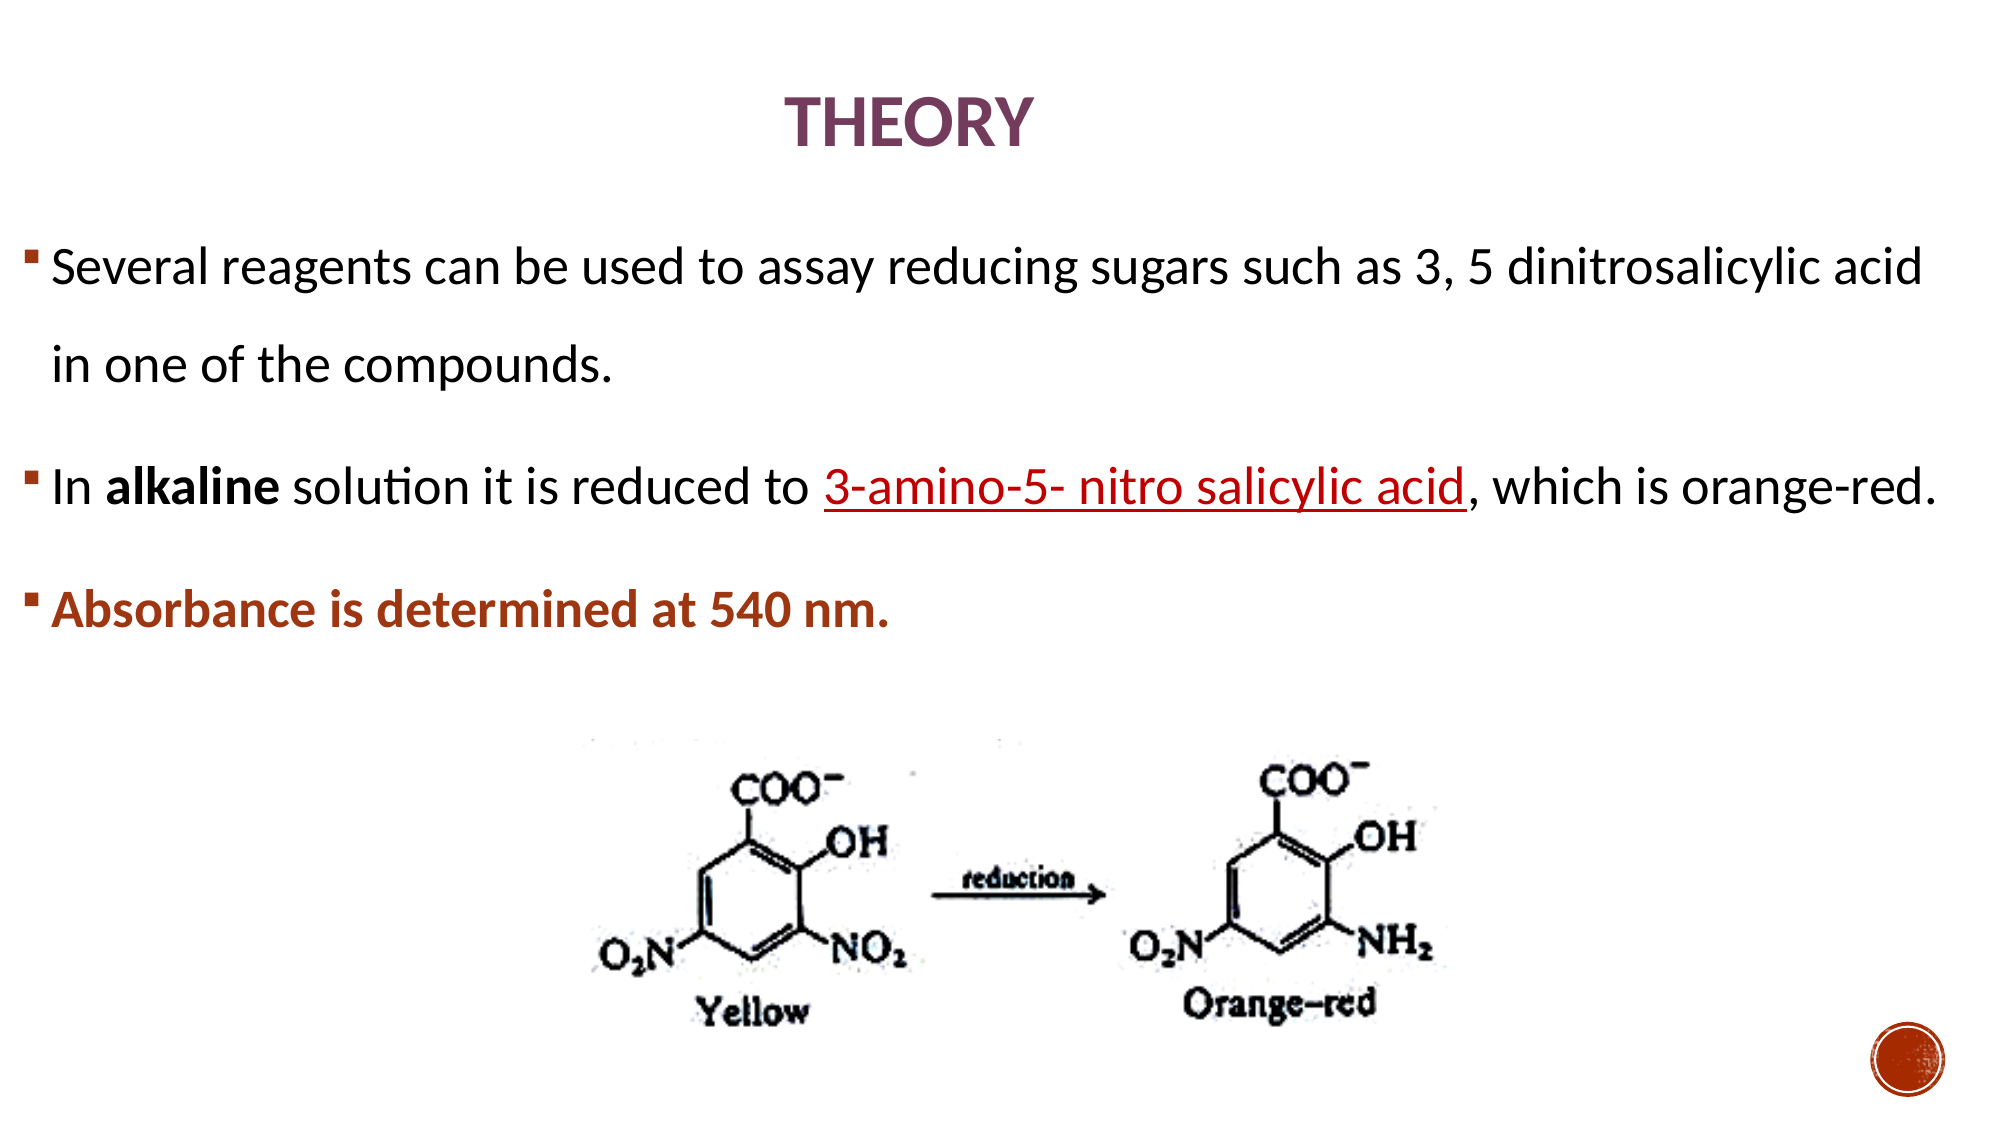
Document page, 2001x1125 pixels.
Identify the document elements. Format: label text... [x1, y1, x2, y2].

picture [574, 739, 1505, 1047]
title Theory [501, 101, 1317, 190]
list Several reagents can be used to assay reducing sugars such as 3, 5 dinitrosalicylic acid in one of the compounds. In alkaline solution it is reduced to 3-amino-5- nitro salicylic acid, which is orange-red. Absorbance is determined at 540 nm. [6, 190, 1982, 781]
